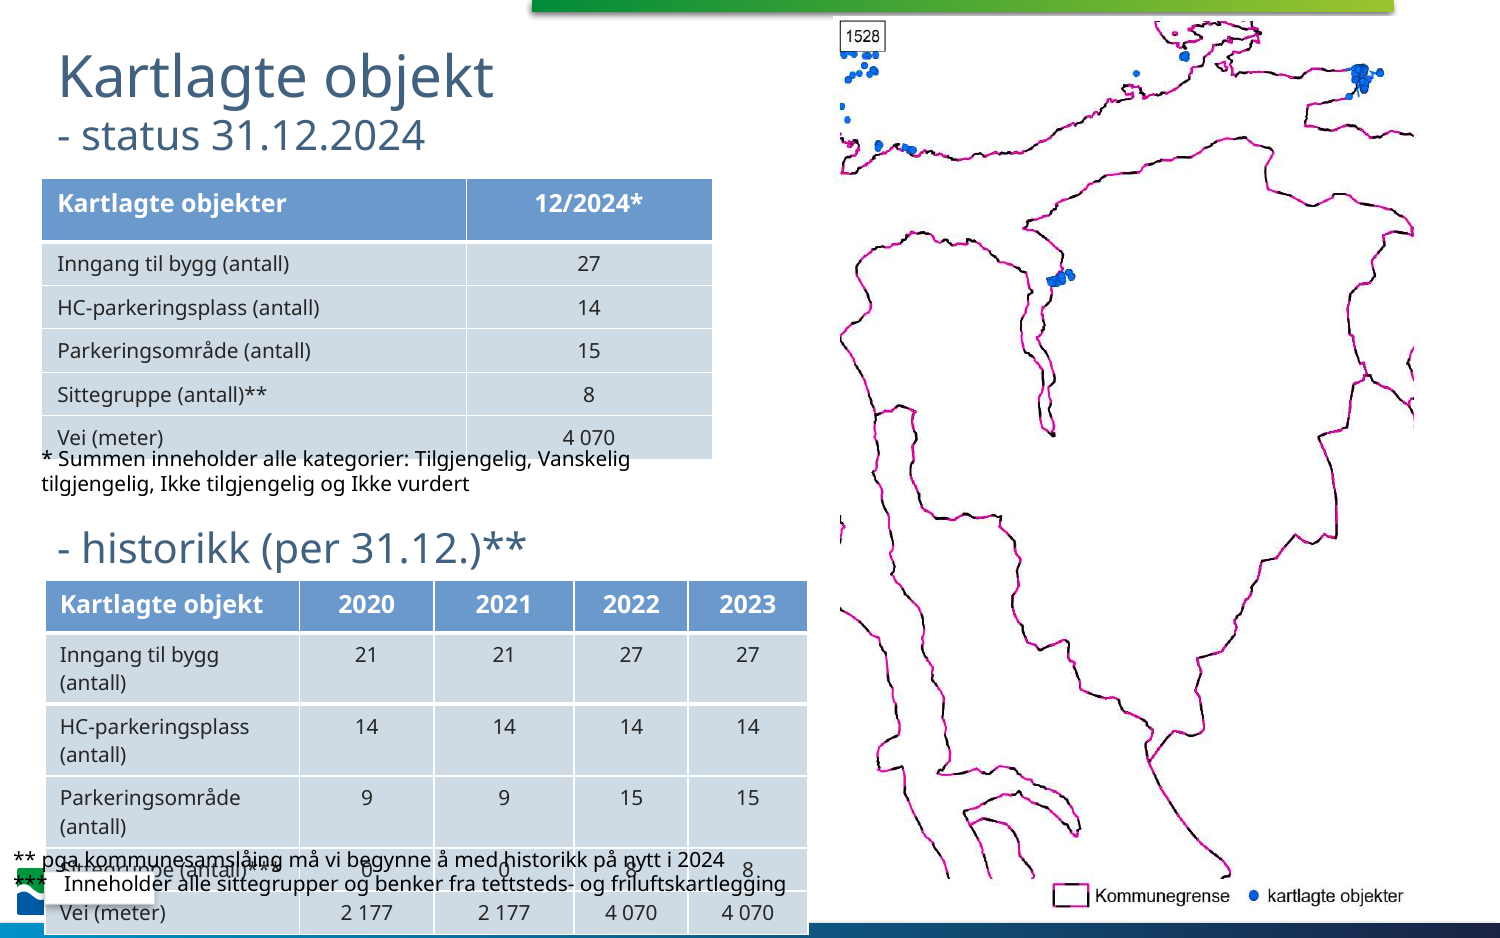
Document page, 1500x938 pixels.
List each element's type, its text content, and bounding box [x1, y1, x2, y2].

text_box * Summen inneholder alle kategorier: Tilgjengelig, Vanskelig tilgjengelig, Ikke tilgjengelig og Ikke vurdert [26, 438, 711, 504]
table_cell 15 [689, 777, 807, 847]
table_cell 2 177 [435, 904, 573, 934]
text_box - historikk (per 31.12.)** [42, 496, 828, 580]
table_header 2023 [689, 581, 807, 631]
table_cell 27 [467, 244, 712, 285]
table_cell Vei (meter) [42, 416, 466, 438]
table_cell 4 070 [467, 416, 712, 459]
table_header 2021 [435, 581, 573, 631]
table_cell Parkeringsområde (antall) [42, 329, 466, 372]
table_cell 4 070 [575, 904, 687, 934]
table_cell 8 [467, 373, 712, 415]
table_cell 15 [467, 329, 712, 372]
table_cell 21 [300, 635, 433, 702]
table_cell Parkeringsområde (antall) [46, 777, 299, 838]
table_cell Inngang til bygg (antall) [46, 635, 299, 702]
table_cell 8 [802, 849, 807, 890]
table_cell 2 177 [300, 904, 433, 934]
table_cell 27 [689, 635, 807, 702]
table_cell Vei (meter) [46, 904, 299, 934]
table_cell Inngang til bygg (antall) [42, 244, 466, 285]
table_cell HC-parkeringsplass (antall) [46, 706, 299, 775]
table_header 2020 [300, 581, 433, 631]
table_header 12/2024* [467, 179, 712, 240]
table_cell 14 [435, 706, 573, 775]
table_cell HC-parkeringsplass (antall) [42, 286, 466, 328]
table_cell 27 [575, 635, 687, 702]
table_cell 14 [300, 706, 433, 775]
table_cell 14 [575, 706, 687, 775]
table_cell 15 [575, 777, 687, 838]
table_cell 14 [467, 286, 712, 328]
table_cell 21 [435, 635, 573, 702]
table_cell 14 [689, 706, 807, 775]
picture [833, 16, 1419, 913]
table_cell Sittegruppe (antall)** [42, 373, 466, 415]
table_cell 9 [300, 777, 433, 838]
table_cell 9 [435, 777, 573, 838]
text_box ** pga kommunesamslåing må vi begynne å med historikk på nytt i 2024 *** Inneholder alle sittegrupper og benker fra tettsteds- og friluftskartlegging [0, 838, 802, 904]
table_cell 4 070 [689, 892, 807, 934]
table_header Kartlagte objekt [46, 581, 299, 631]
table_header Kartlagte objekter [42, 179, 466, 240]
text_box Kartlagte objekt - status 31.12.2024 [42, 24, 828, 167]
table_header 2022 [575, 581, 687, 631]
